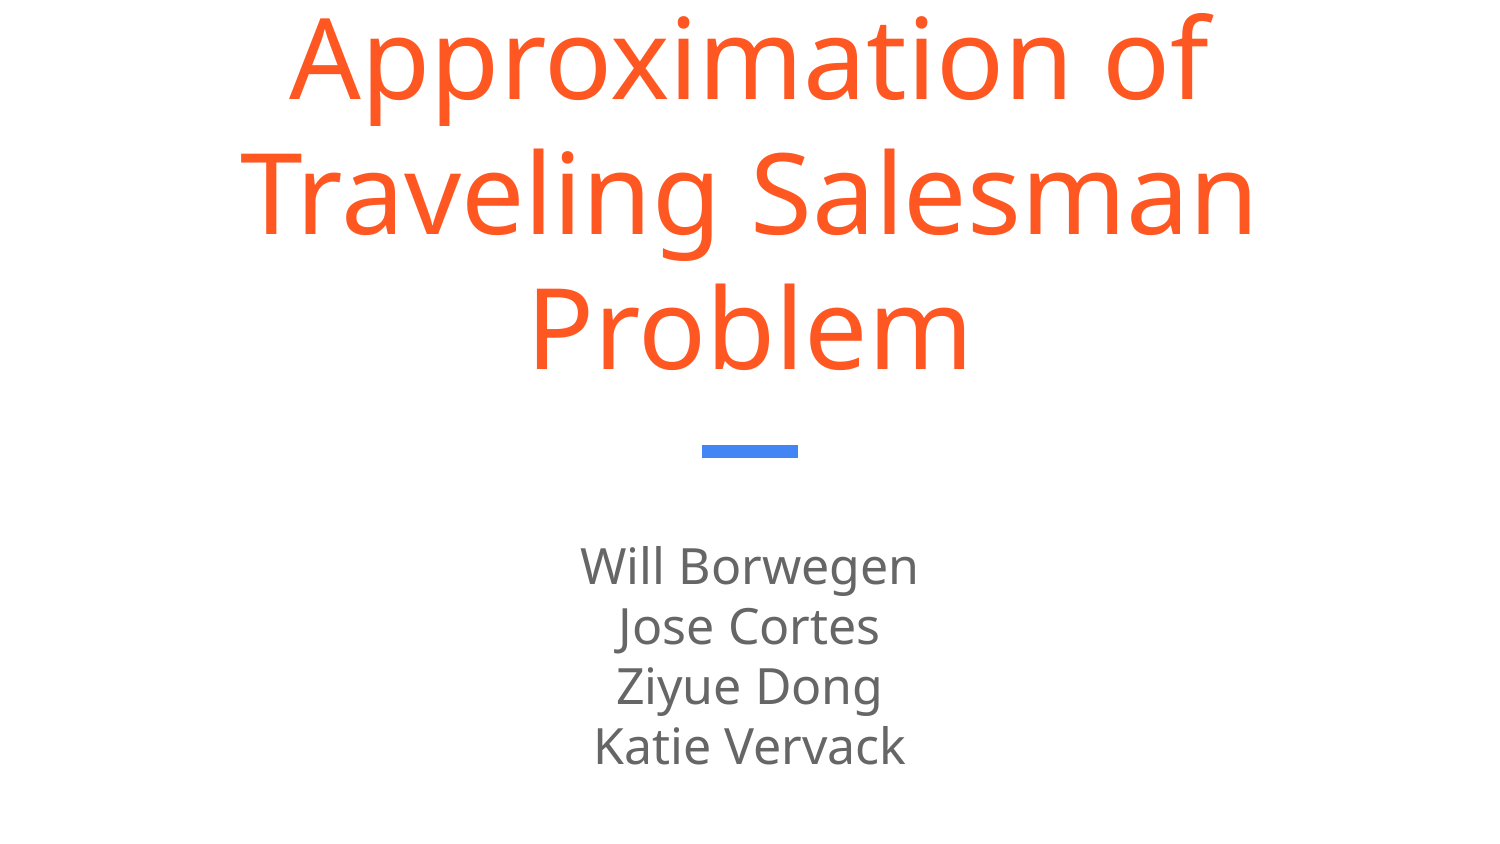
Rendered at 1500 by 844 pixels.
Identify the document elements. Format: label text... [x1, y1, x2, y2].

title Approximation of Traveling Salesman Problem [51, 85, 1449, 407]
subtitle Will Borwegen Jose Cortes Ziyue Dong Katie Vervack [51, 519, 1449, 688]
